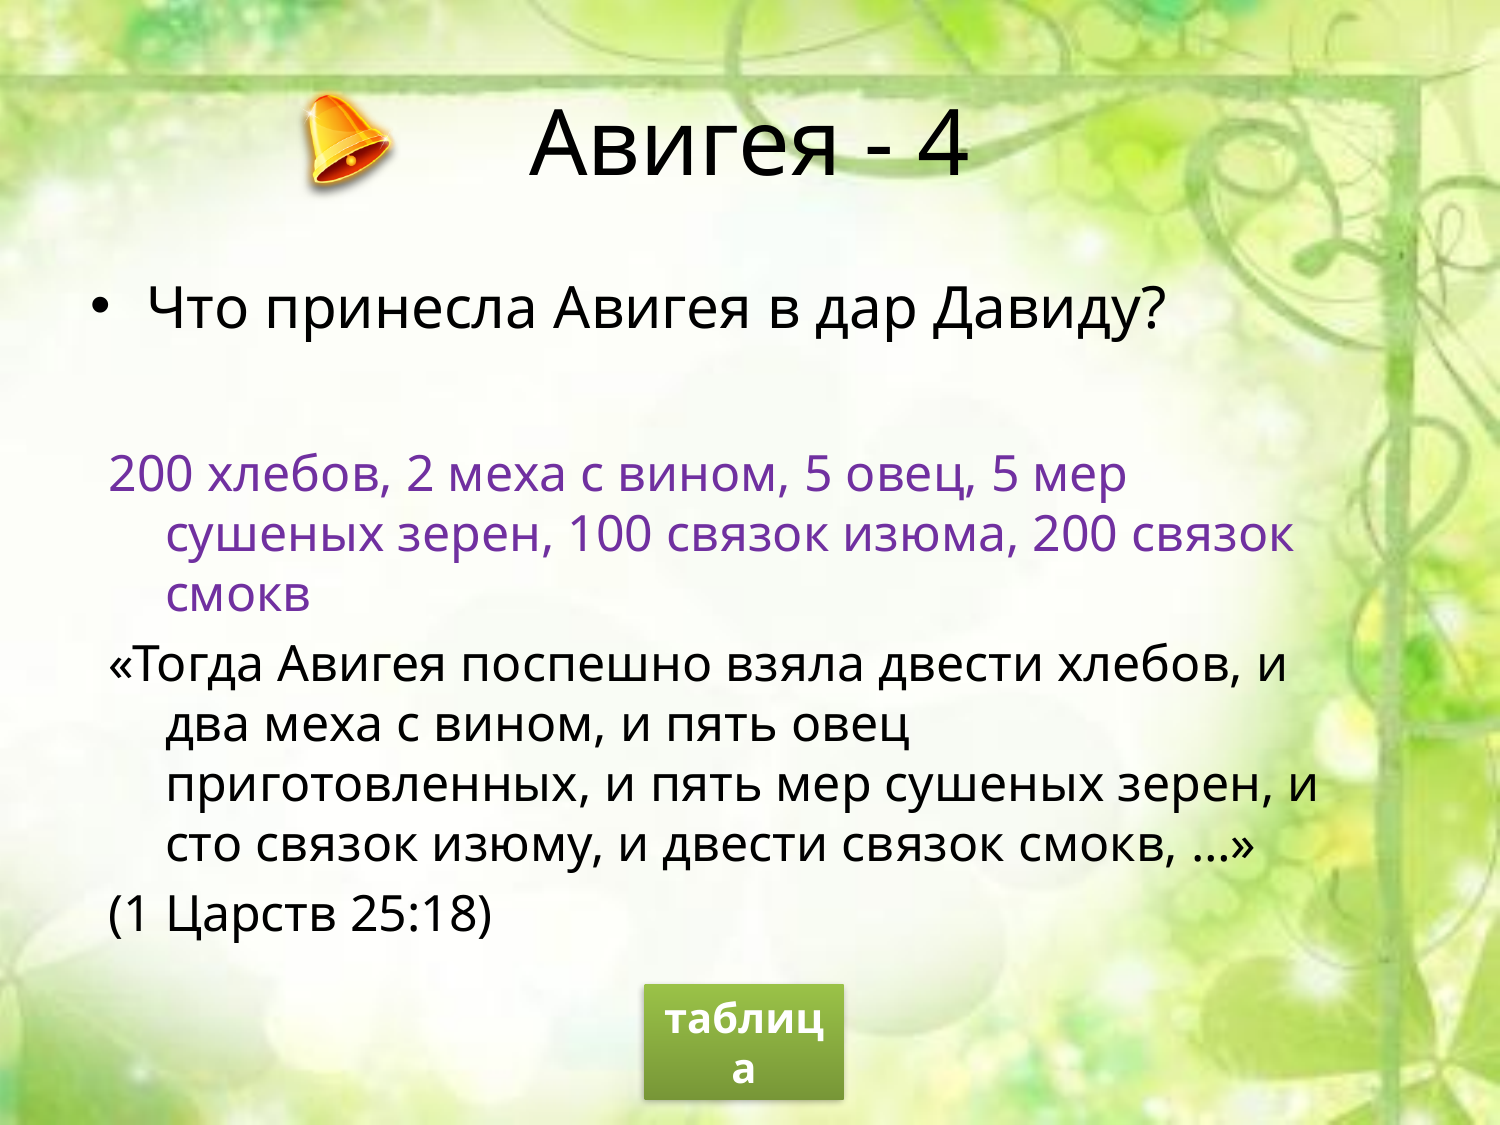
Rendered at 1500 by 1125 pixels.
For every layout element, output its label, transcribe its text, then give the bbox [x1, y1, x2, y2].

list Что принесла Авигея в дар Давиду? [75, 262, 1266, 446]
picture [0, 0, 1500, 1125]
list 200 хлебов, 2 меха с вином, 5 овец, 5 мер сушеных зерен, 100 связок изюма, 200 связок смокв «Тогда Авигея поспешно взяла двести хлебов, и два меха с вином, и пять овец приготовленных, и пять мер сушеных зерен, и сто связок изюму, и двести связок смокв, …» (1 Царств 25:18) [93, 433, 1336, 961]
title Авигея - 4 [75, 45, 1425, 233]
text_box таблица [644, 984, 844, 1100]
